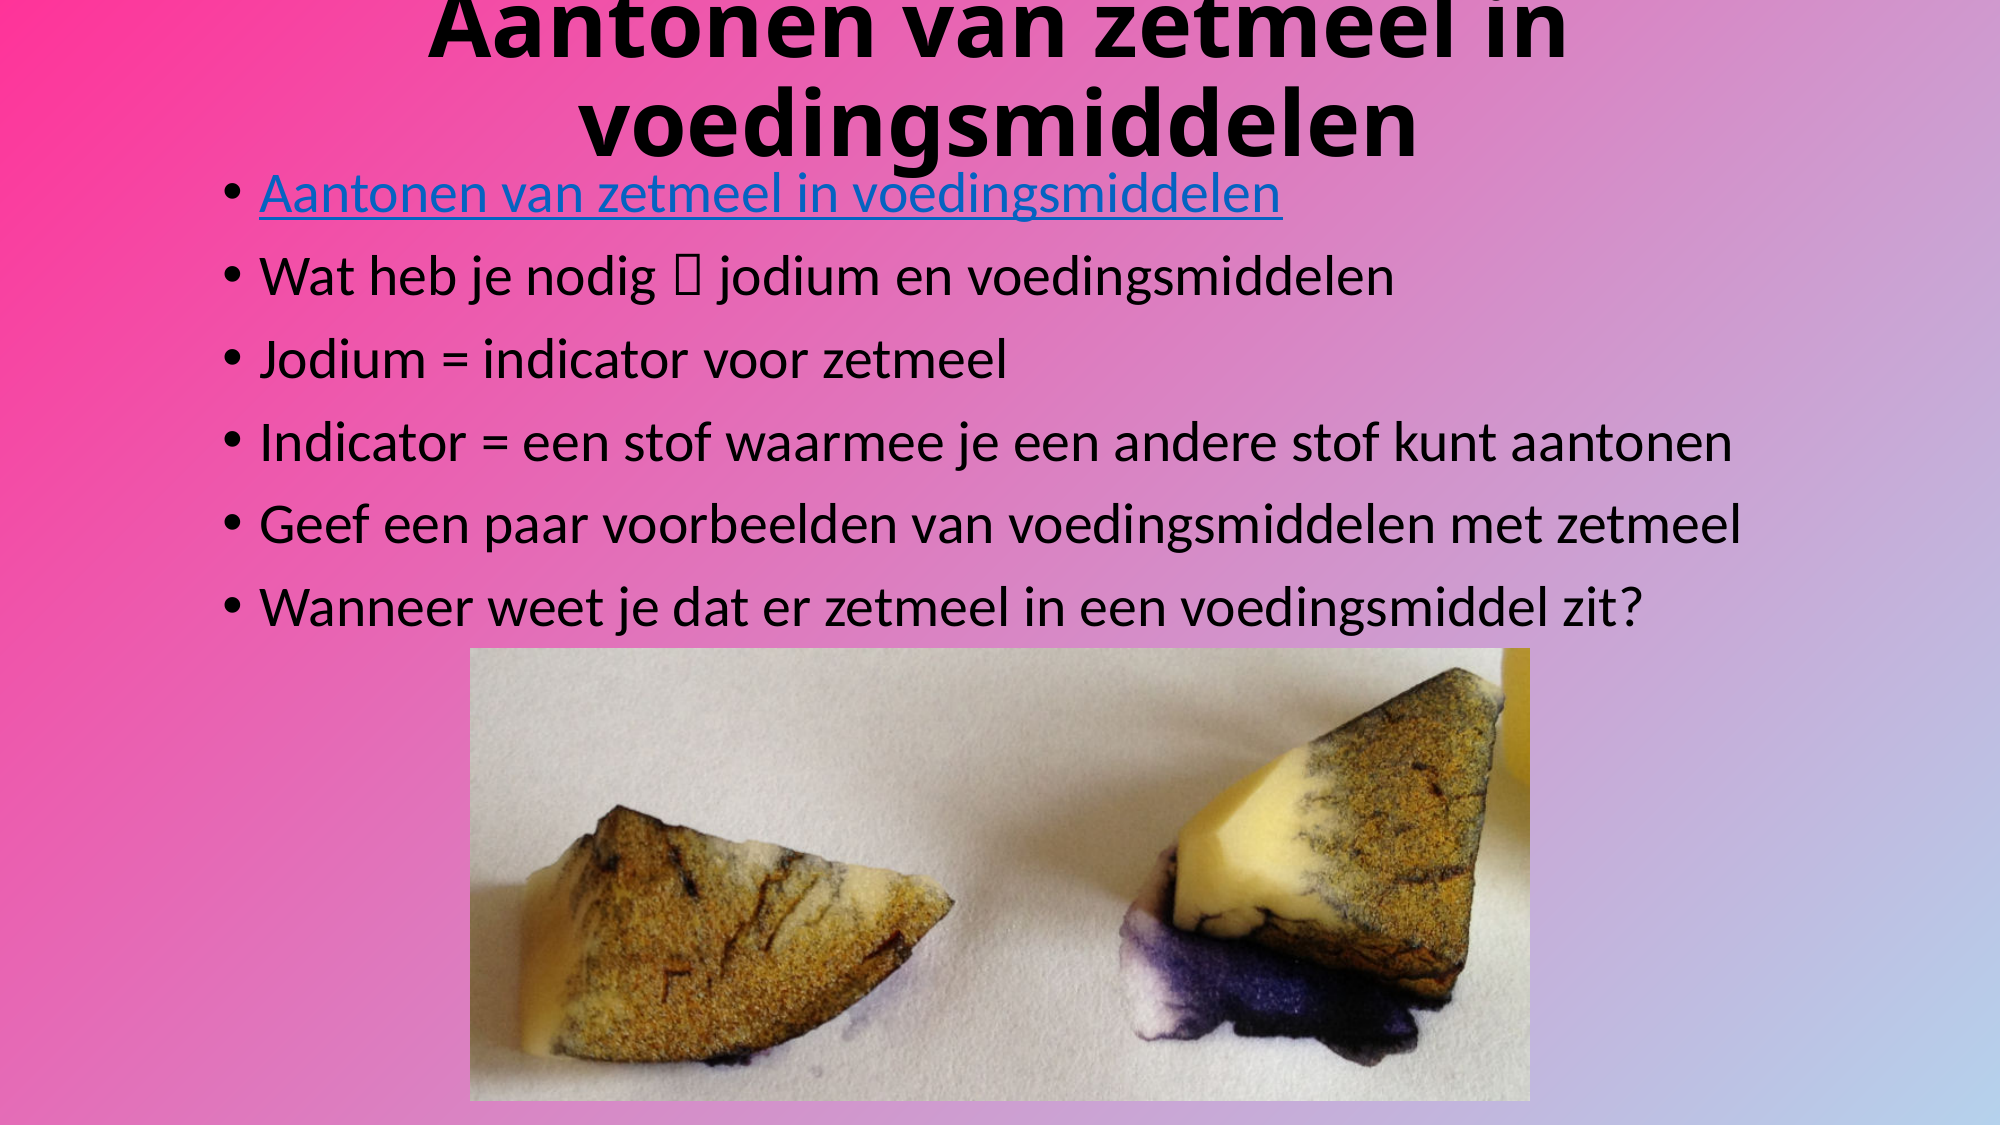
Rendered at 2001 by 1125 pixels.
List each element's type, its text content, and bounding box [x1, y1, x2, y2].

list Aantonen van zetmeel in voedingsmiddelen Wat heb je nodig  jodium en voedingsmiddelen Jodium = indicator voor zetmeel Indicator = een stof waarmee je een andere stof kunt aantonen Geef een paar voorbeelden van voedingsmiddelen met zetmeel Wanneer weet je dat er zetmeel in een voedingsmiddel zit? [207, 155, 1933, 649]
title Aantonen van zetmeel in voedingsmiddelen [137, 0, 1863, 156]
picture [470, 648, 1530, 1101]
